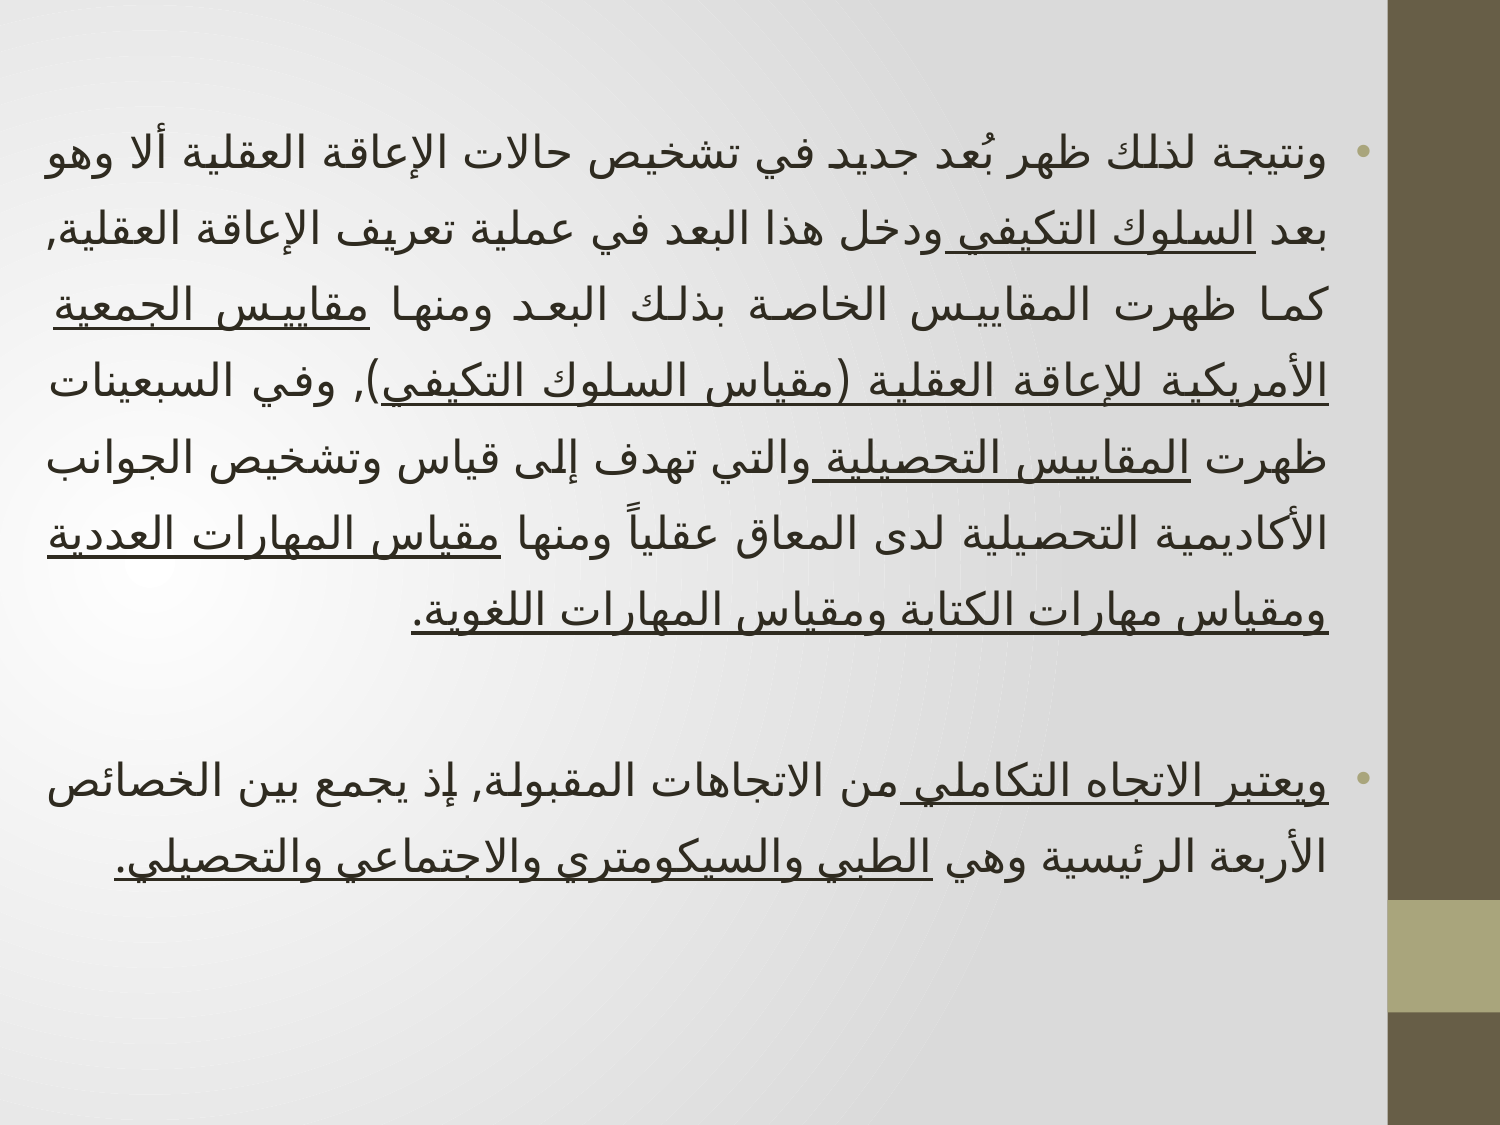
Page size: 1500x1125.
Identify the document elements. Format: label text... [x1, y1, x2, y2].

list ونتيجة لذلك ظهر بُعد جديد في تشخيص حالات الإعاقة العقلية ألا وهو بعد السلوك التكيفي ودخل هذا البعد في عملية تعريف الإعاقة العقلية, كما ظهرت المقاييس الخاصة بذلك البعد ومنها مقاييس الجمعية الأمريكية للإعاقة العقلية (مقياس السلوك التكيفي), وفي السبعينات ظهرت المقاييس التحصيلية والتي تهدف إلى قياس وتشخيص الجوانب الأكاديمية التحصيلية لدى المعاق عقلياً ومنها مقياس المهارات العددية ومقياس مهارات الكتابة ومقياس المهارات اللغوية. ويعتبر الاتجاه التكاملي من الاتجاهات المقبولة, إذ يجمع بين الخصائص الأربعة الرئيسية وهي الطبي والسيكومتري والاجتماعي والتحصيلي. [29, 93, 1388, 1005]
